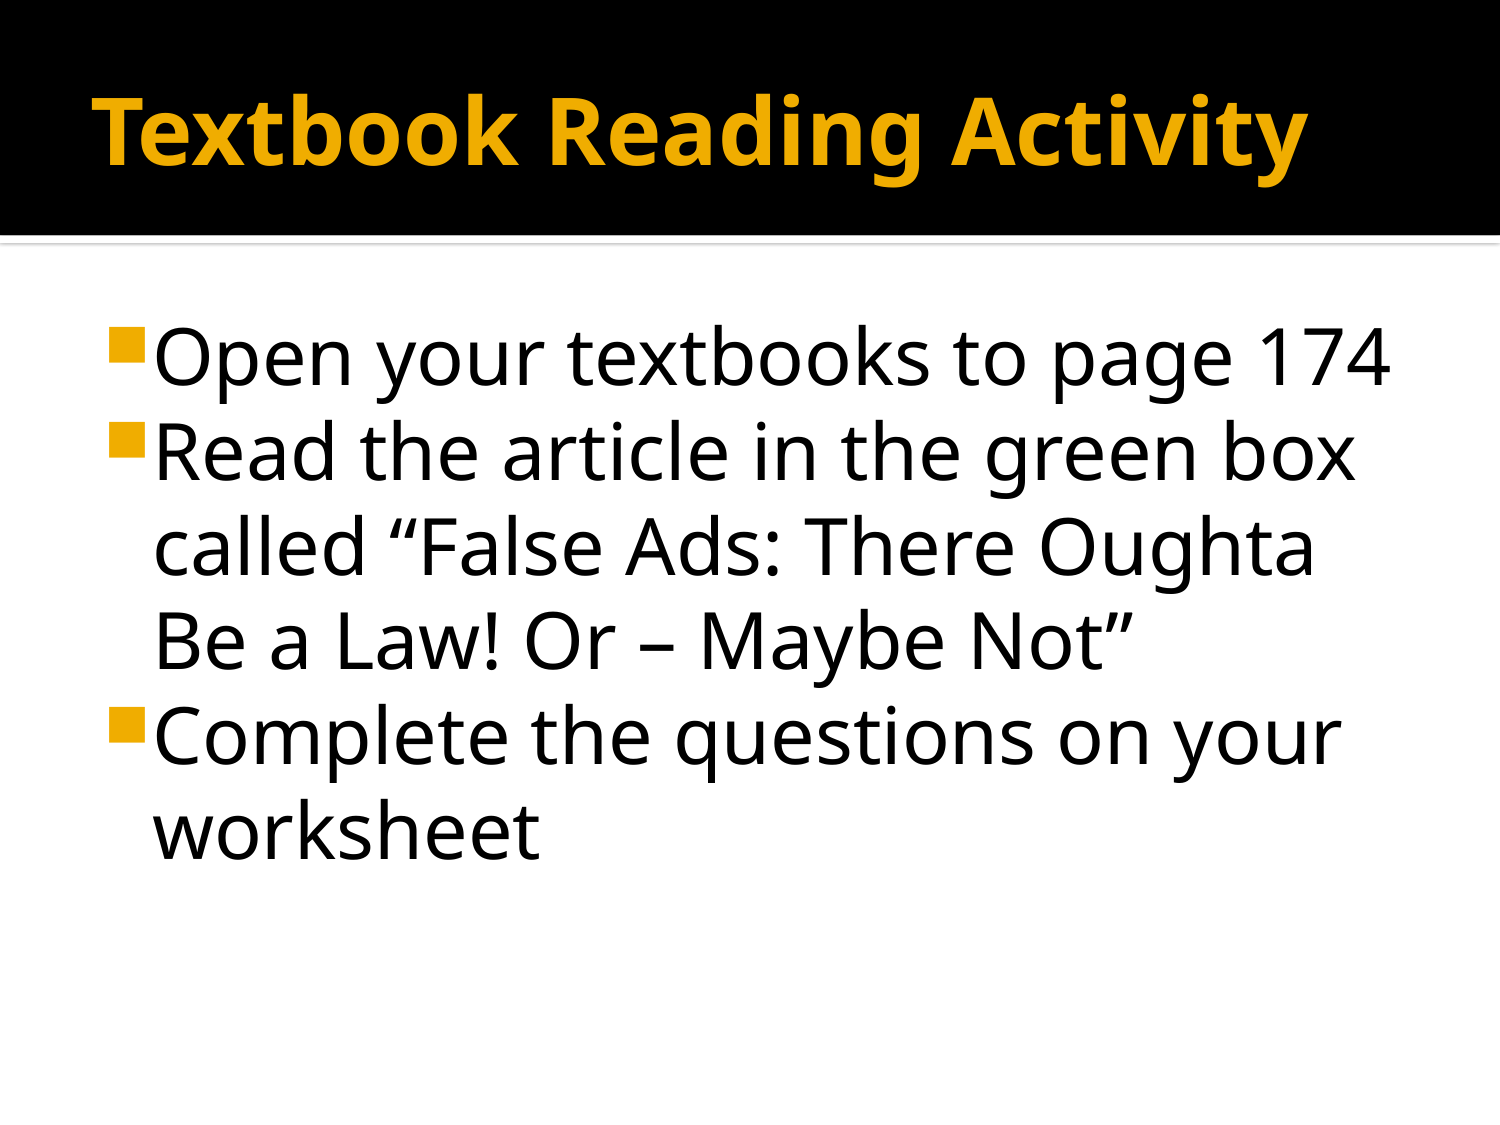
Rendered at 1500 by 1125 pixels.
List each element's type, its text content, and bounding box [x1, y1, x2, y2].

title Textbook Reading Activity [75, 25, 1425, 231]
list Open your textbooks to page 174 Read the article in the green box called “False Ads: There Oughta Be a Law! Or – Maybe Not” Complete the questions on your worksheet [75, 291, 1425, 1050]
